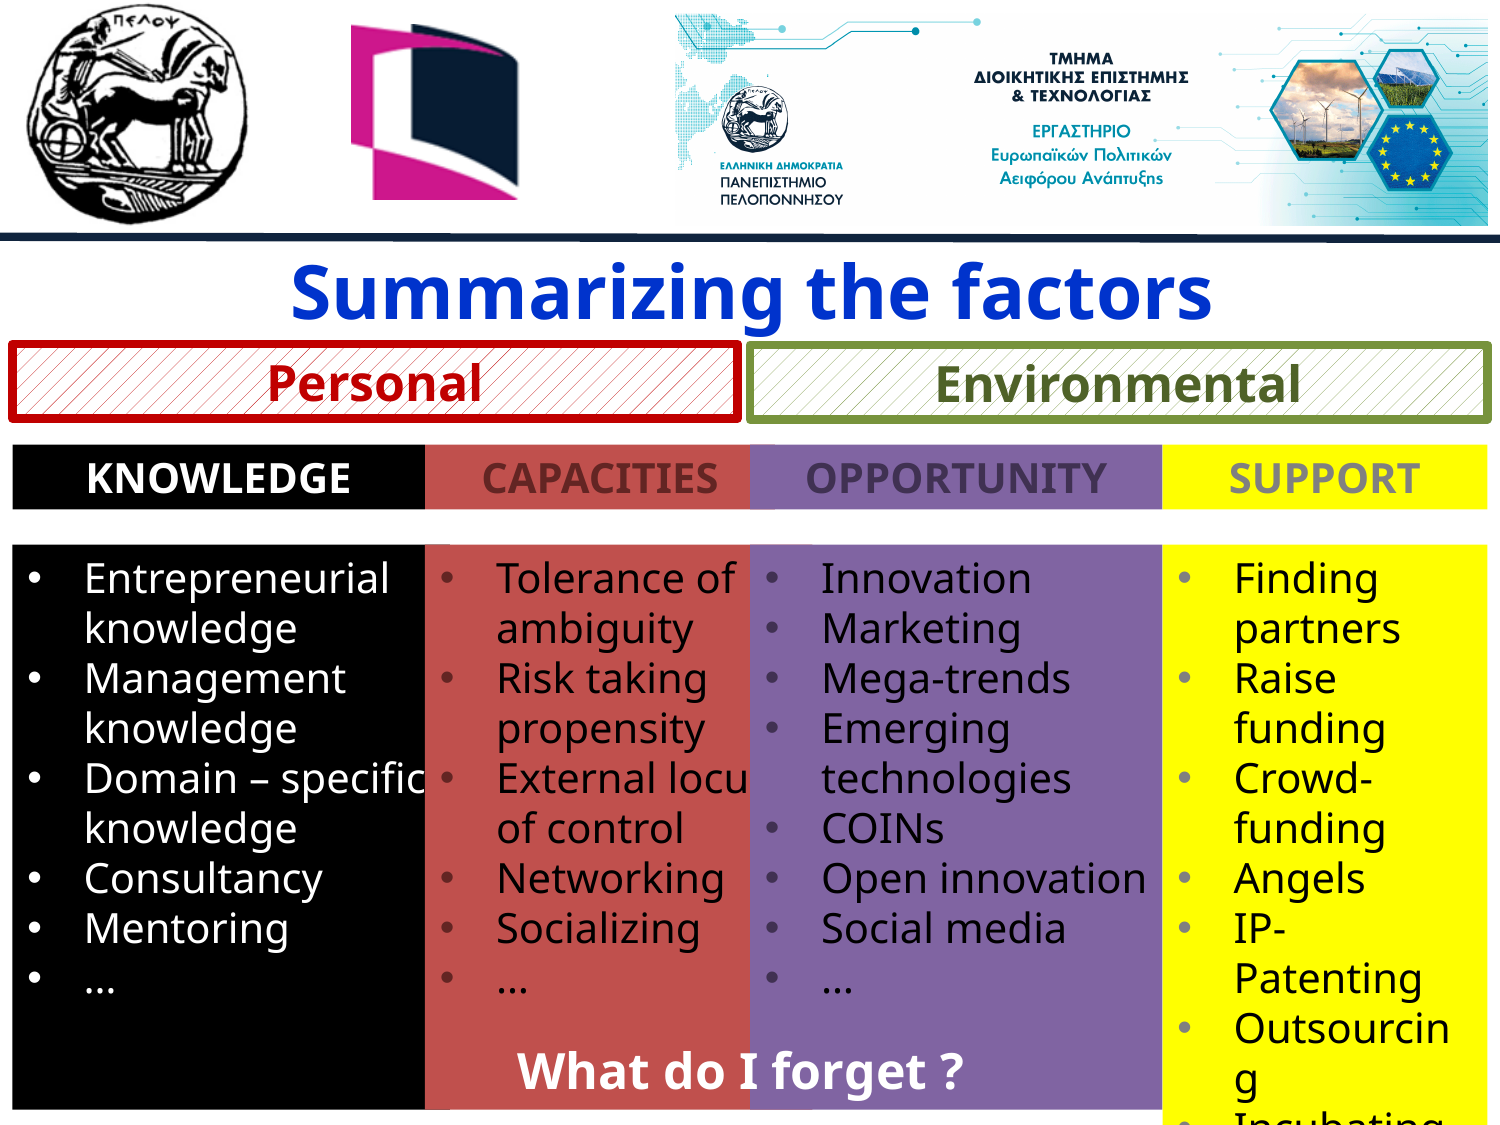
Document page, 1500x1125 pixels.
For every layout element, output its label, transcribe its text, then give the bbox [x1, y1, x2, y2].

text_box What do I forget ? [503, 1032, 980, 1107]
text_box Personal [12, 343, 738, 419]
text_box Environmental [749, 344, 1488, 420]
text_box OPPORTUNITY [750, 444, 1162, 510]
picture [675, 13, 1488, 226]
text_box SUPPORT [1162, 444, 1488, 510]
text_box Summarizing the factors [275, 237, 1230, 343]
text_box Tolerance of ambiguity Risk taking propensity External locus of control Networking Socializing … [424, 544, 750, 1110]
text_box Finding partners Raise funding Crowd-funding Angels IP-Patenting Outsourcing Incubating ... [1162, 544, 1488, 1125]
picture [24, 0, 250, 227]
picture [351, 24, 525, 200]
text_box Innovation Marketing Mega-trends Emerging technologies COINs Open innovation Social media … [750, 544, 1162, 1110]
text_box CAPACITIES [425, 444, 750, 510]
text_box Entrepreneurial knowledge Management knowledge Domain – specific knowledge Consultancy Mentoring … [12, 544, 424, 1110]
text_box KNOWLEDGE [12, 444, 425, 510]
